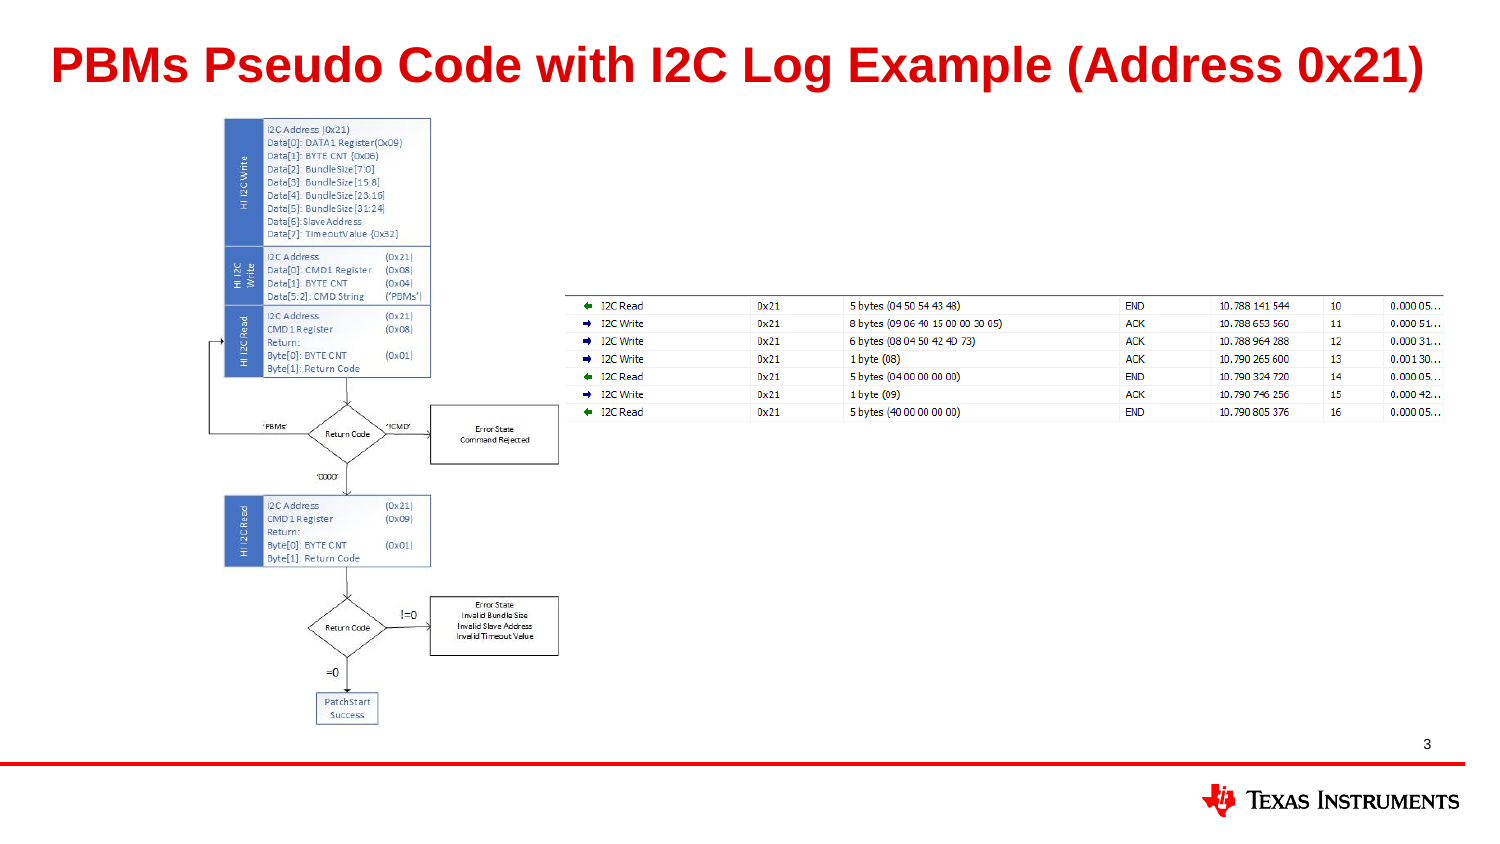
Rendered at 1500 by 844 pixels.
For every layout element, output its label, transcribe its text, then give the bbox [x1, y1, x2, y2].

title PBMs Pseudo Code with I2C Log Example (Address 0x21) [37, 17, 1474, 119]
slide_number 3 [1093, 728, 1444, 755]
picture [565, 295, 1444, 423]
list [208, 117, 559, 727]
picture [1202, 784, 1459, 817]
